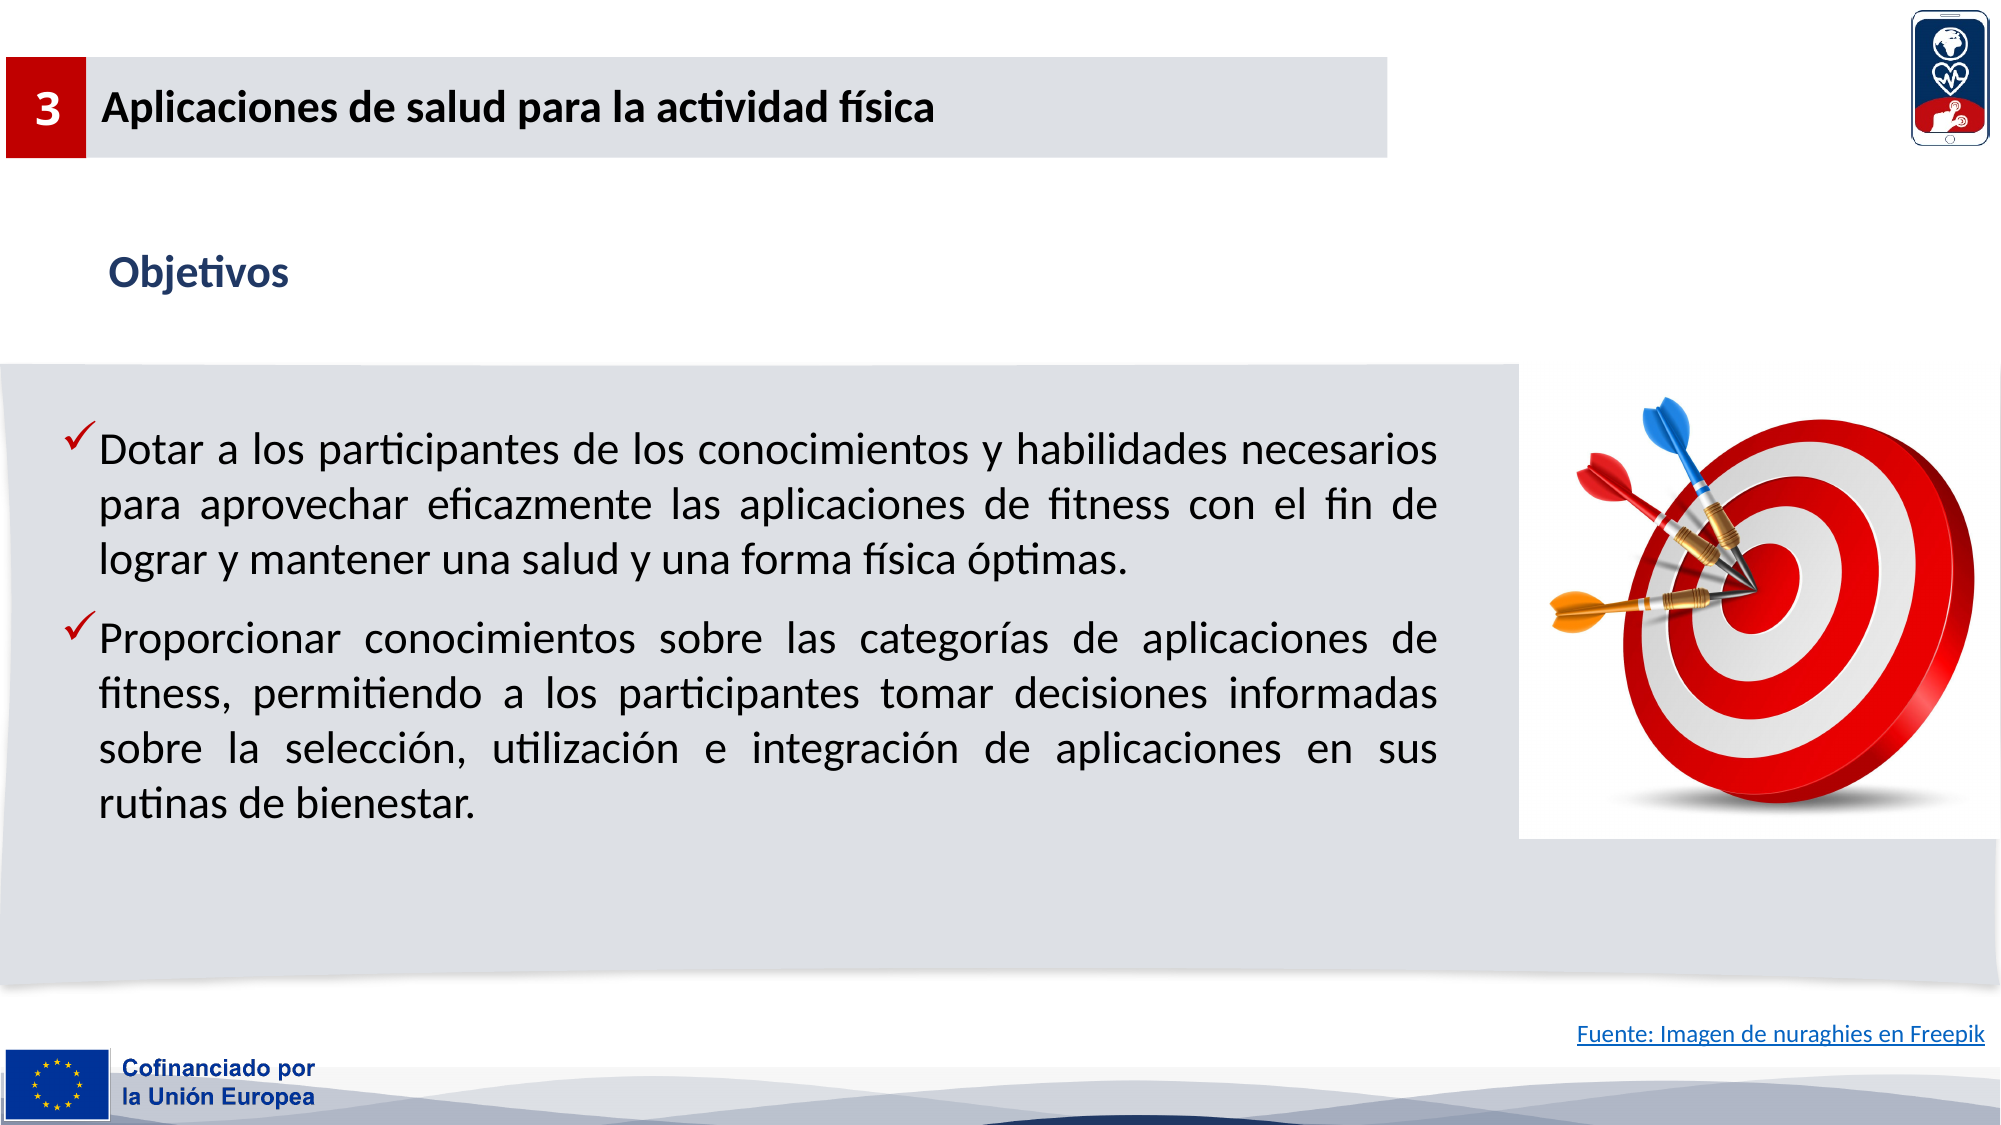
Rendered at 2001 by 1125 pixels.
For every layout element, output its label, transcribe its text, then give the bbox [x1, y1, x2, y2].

title Objetivos [93, 221, 1819, 324]
picture [1519, 361, 2000, 839]
text_box Fuente: Imagen de nuraghies en Freepik [1363, 1009, 2000, 1055]
picture [0, 1044, 2001, 1125]
text_box Aplicaciones de salud para la actividad física [86, 57, 1388, 158]
list Dotar a los participantes de los conocimientos y habilidades necesarios para aprovechar eficazmente las aplicaciones de fitness con el fin de lograr y mantener una salud y una forma física óptimas. Proporcionar conocimientos sobre las categorías de aplicaciones de fitness, permitiendo a los participantes tomar decisiones informadas sobre la selección, utilización e integración de aplicaciones en sus rutinas de bienestar. [46, 410, 1455, 958]
picture [1911, 10, 1990, 146]
text_box [5, 56, 87, 159]
text_box 3 [20, 71, 89, 142]
